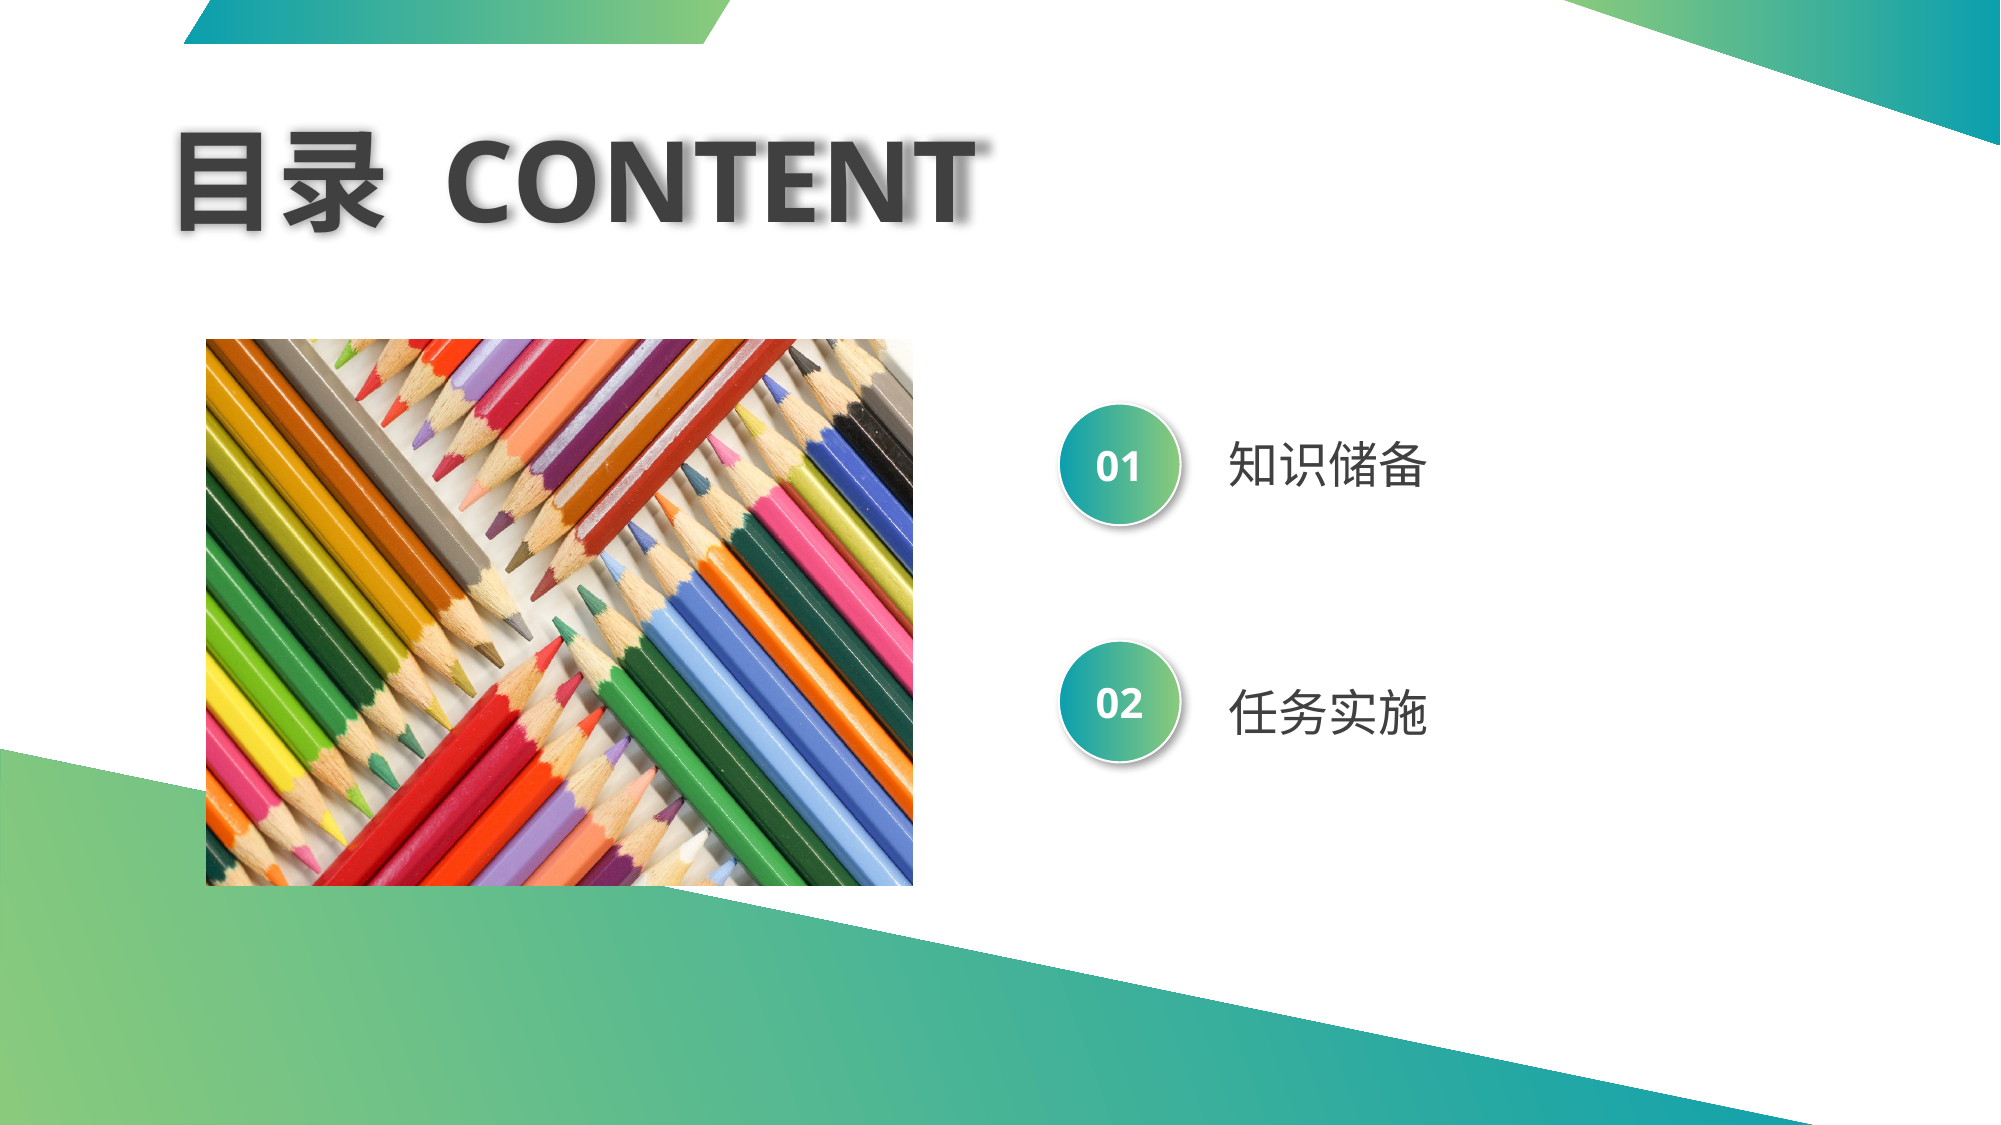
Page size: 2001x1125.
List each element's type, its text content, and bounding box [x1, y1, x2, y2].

text_box 知识储备 [1214, 426, 1933, 501]
text_box 目录 CONTENT [150, 102, 1100, 253]
text_box 02 [1057, 639, 1182, 764]
text_box 任务实施 [1214, 673, 1866, 749]
text_box [1563, 0, 2000, 146]
text_box 01 [1057, 402, 1182, 527]
text_box [184, 0, 731, 44]
picture [150, 339, 970, 886]
text_box [0, 749, 1813, 1125]
